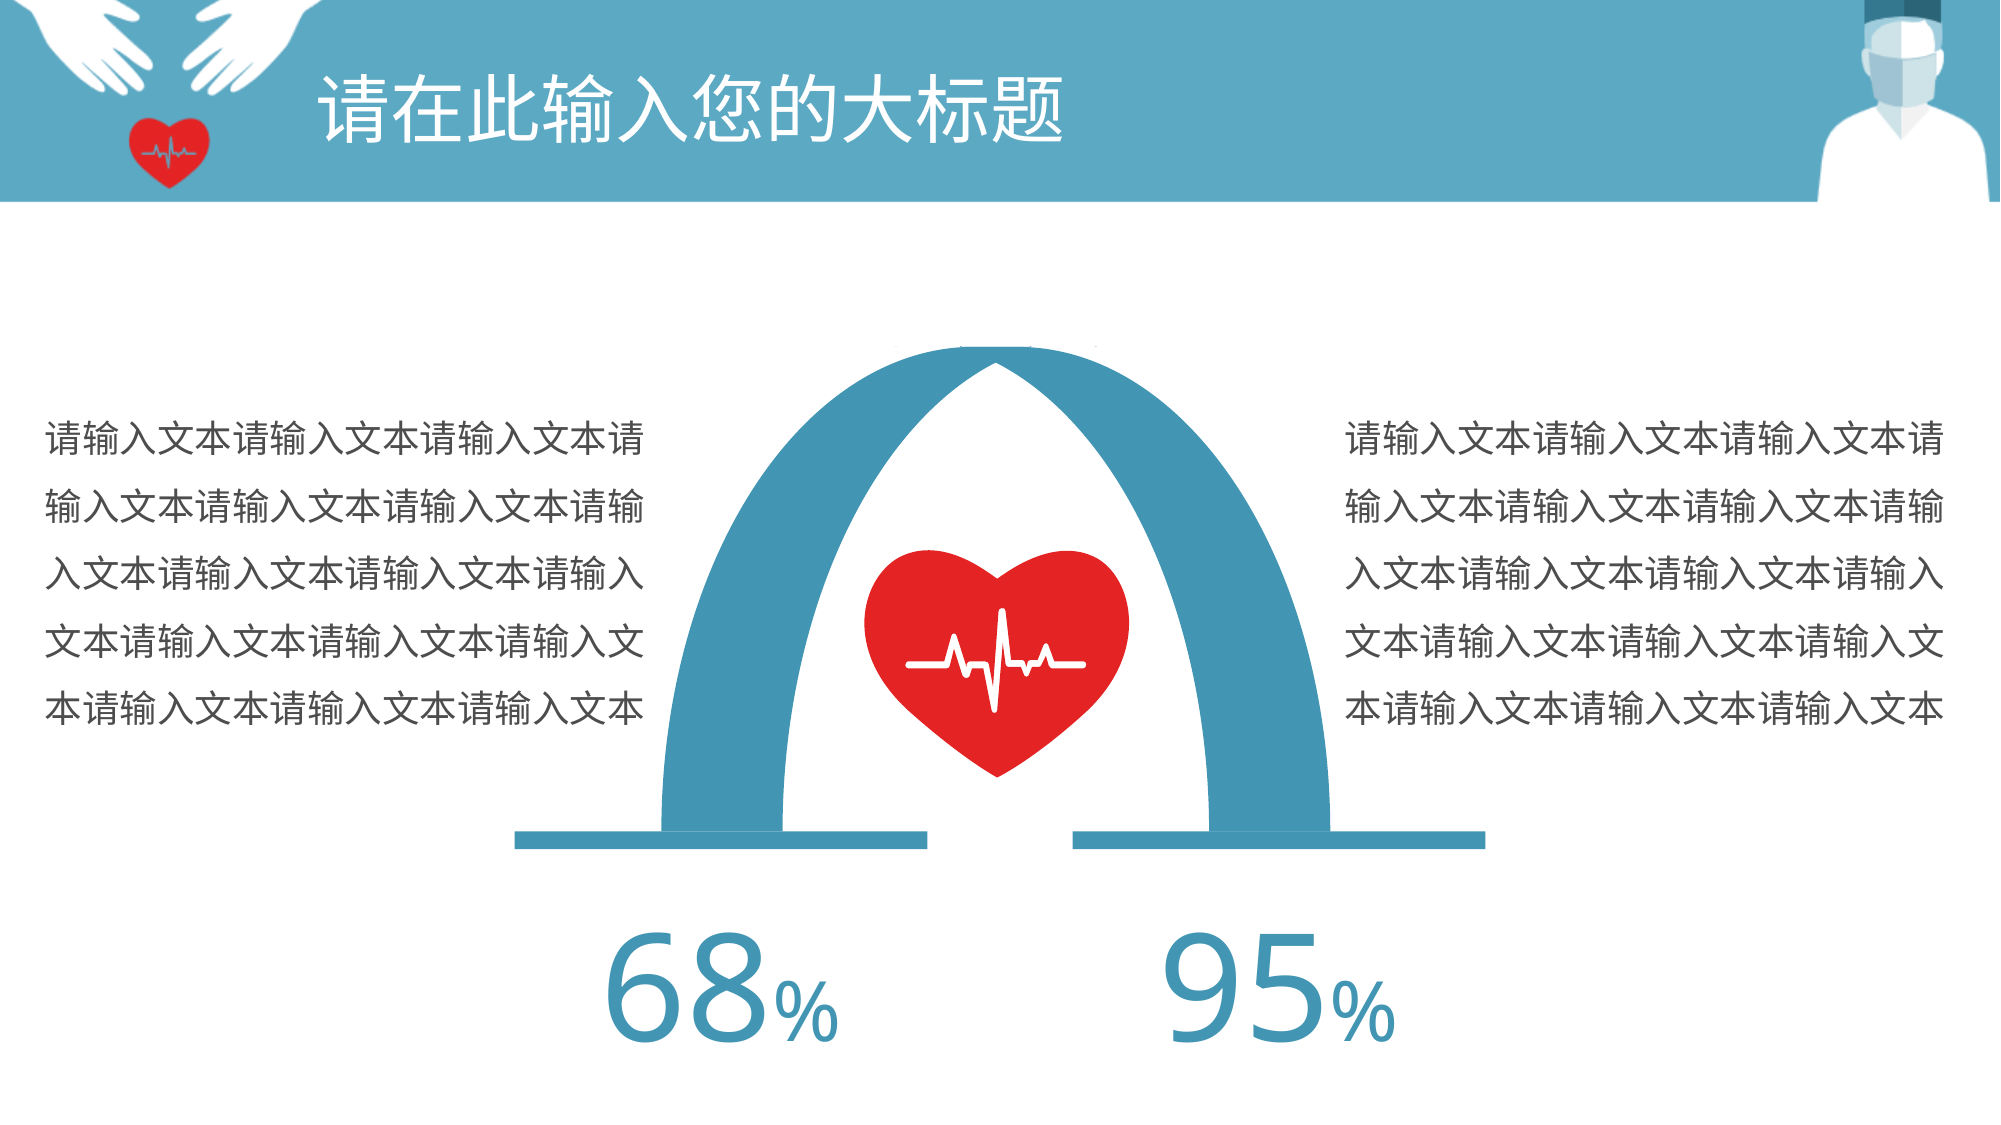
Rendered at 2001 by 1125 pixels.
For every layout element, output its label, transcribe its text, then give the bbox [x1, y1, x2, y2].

text_box 95% [1072, 891, 1486, 1072]
text_box 请输入文本请输入文本请输入文本请输入文本请输入文本请输入文本请输入文本请输入文本请输入文本请输入文本请输入文本请输入文本请输入文本请输入文本请输入文本请输入文本 [1329, 344, 1963, 779]
text_box [996, 347, 1331, 831]
text_box [661, 345, 1032, 831]
text_box [514, 831, 928, 850]
text_box 68% [514, 891, 928, 1072]
text_box 请输入文本请输入文本请输入文本请输入文本请输入文本请输入文本请输入文本请输入文本请输入文本请输入文本请输入文本请输入文本请输入文本请输入文本请输入文本请输入文本 [29, 344, 662, 779]
title 请在此输入您的大标题 [300, 44, 1771, 184]
picture [0, 0, 2000, 1125]
text_box [864, 550, 1130, 778]
text_box [1072, 831, 1486, 850]
